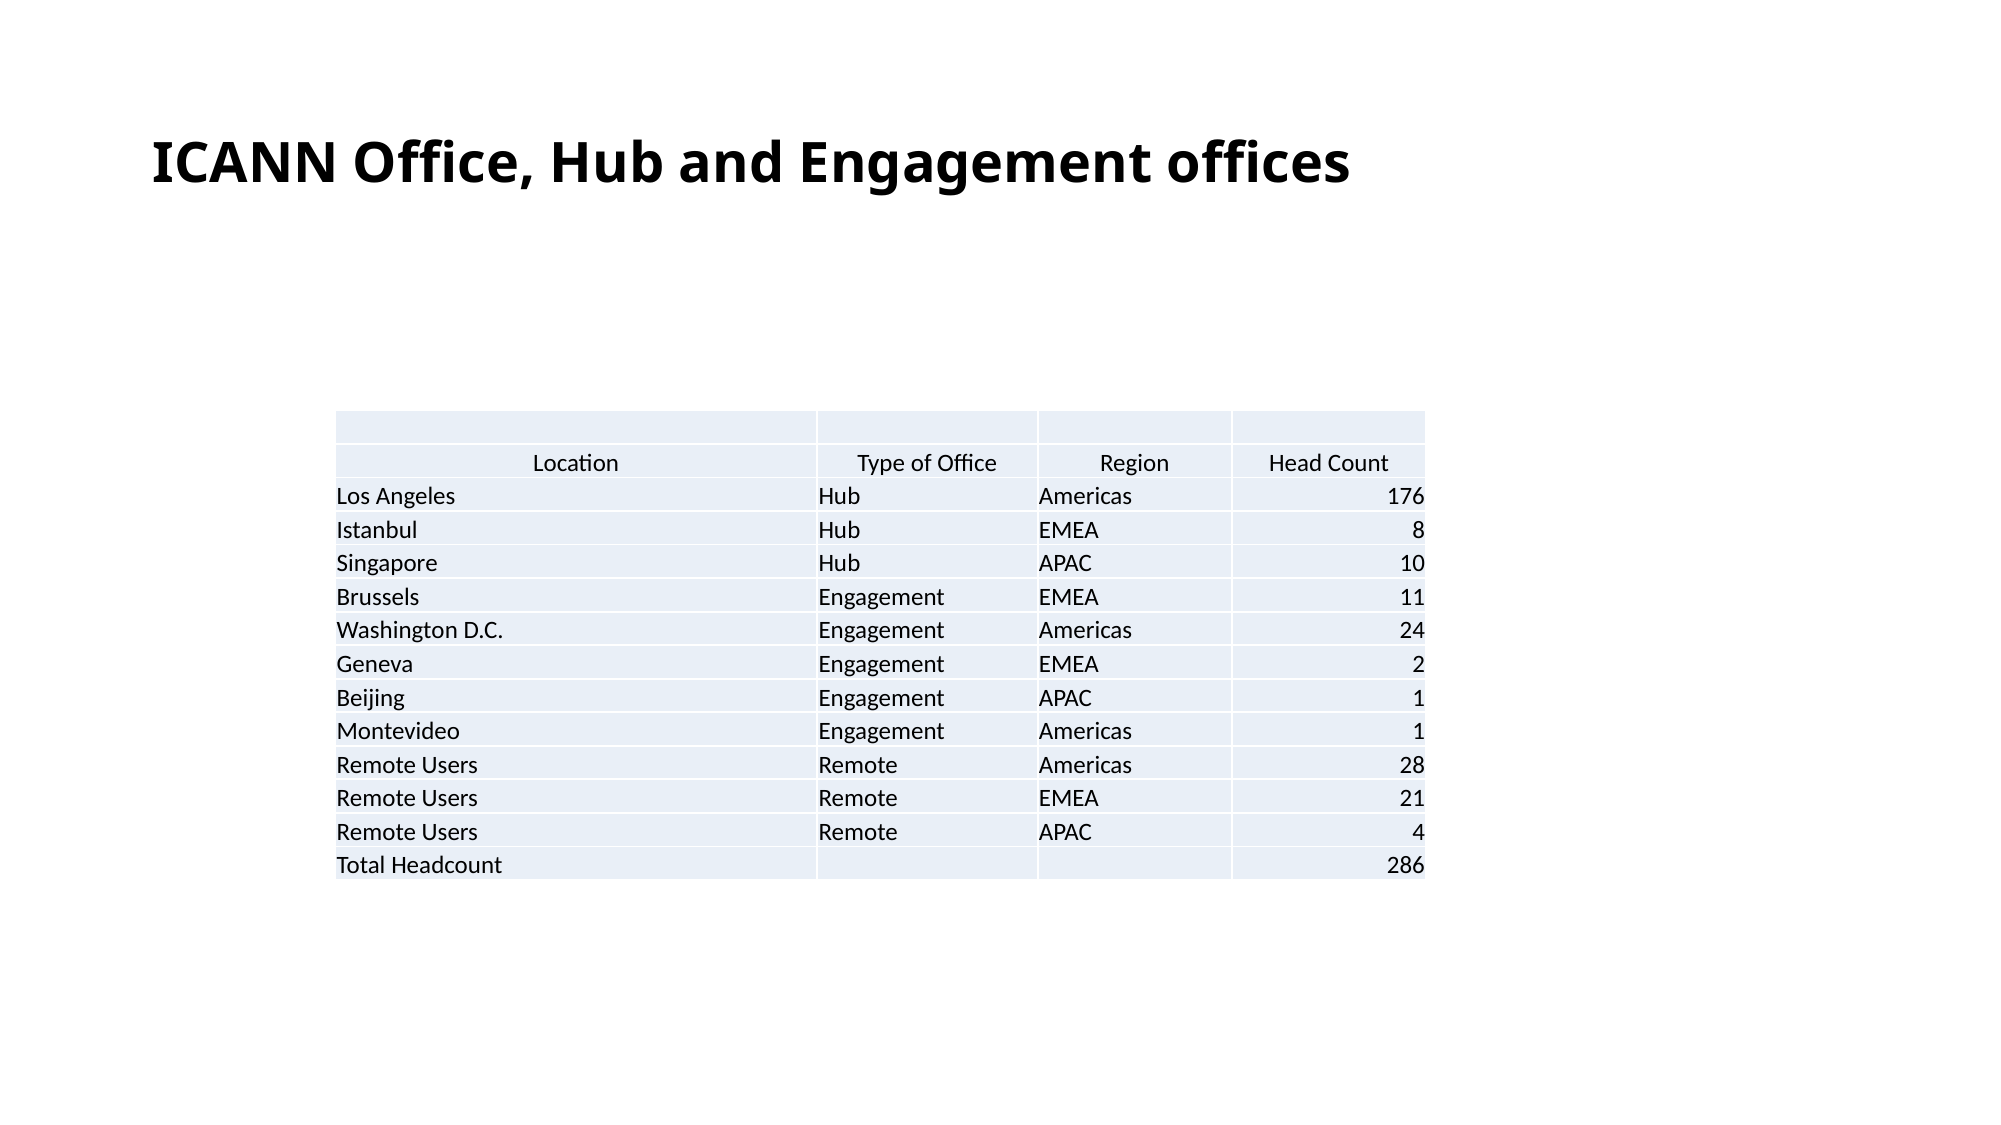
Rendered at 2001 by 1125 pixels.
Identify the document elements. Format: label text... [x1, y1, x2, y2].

table_cell [818, 847, 1037, 879]
table_cell Remote Users [336, 780, 816, 812]
table_cell Brussels [336, 579, 816, 611]
table_cell Americas [1039, 478, 1231, 510]
table_cell EMEA [1039, 579, 1231, 611]
table_cell 286 [1233, 847, 1425, 879]
table_cell Hub [818, 545, 1037, 577]
table_cell Istanbul [336, 512, 816, 544]
table_cell Engagement [818, 646, 1037, 678]
table_cell 2 [1233, 646, 1425, 678]
table_cell 10 [1233, 545, 1425, 577]
table_cell Geneva [336, 646, 816, 678]
table_header [1039, 411, 1231, 443]
table_cell Montevideo [336, 713, 816, 745]
table_cell Hub [818, 512, 1037, 544]
table_cell 24 [1233, 613, 1425, 644]
table_cell 1 [1233, 680, 1425, 711]
table_cell 11 [1233, 579, 1425, 611]
table_header [1233, 411, 1425, 443]
table_cell Engagement [818, 613, 1037, 644]
table_cell APAC [1039, 680, 1231, 711]
table_cell Engagement [818, 579, 1037, 611]
table_cell Engagement [818, 680, 1037, 711]
table_cell Region [1039, 445, 1231, 477]
table_cell 28 [1233, 747, 1425, 778]
table_cell Engagement [818, 713, 1037, 745]
table_cell EMEA [1039, 780, 1231, 812]
table_cell Americas [1039, 747, 1231, 778]
table_cell APAC [1039, 545, 1231, 577]
table_header [336, 411, 816, 443]
table_cell Americas [1039, 713, 1231, 745]
table_cell Beijing [336, 680, 816, 711]
table_header [818, 411, 1037, 443]
table_cell Location [336, 445, 816, 477]
table_cell 21 [1233, 780, 1425, 812]
table_cell EMEA [1039, 512, 1231, 544]
table_cell Americas [1039, 613, 1231, 644]
table_cell Remote [818, 814, 1037, 846]
table_cell Remote Users [336, 747, 816, 778]
title ICANN Office, Hub and Engagement offices [137, 59, 1863, 278]
table_cell [1039, 847, 1231, 879]
table_cell Remote Users [336, 814, 816, 846]
table_cell Los Angeles [336, 478, 816, 510]
table_cell Hub [818, 478, 1037, 510]
table_cell 4 [1233, 814, 1425, 846]
table_cell Head Count [1233, 445, 1425, 477]
table_cell 8 [1233, 512, 1425, 544]
table_cell 1 [1233, 713, 1425, 745]
table_cell APAC [1039, 814, 1231, 846]
table_cell EMEA [1039, 646, 1231, 678]
table_cell Singapore [336, 545, 816, 577]
table_cell Washington D.C. [336, 613, 816, 644]
table_cell Total Headcount [336, 847, 816, 879]
table_cell Remote [818, 747, 1037, 778]
table_cell Type of Office [818, 445, 1037, 477]
table_cell Remote [818, 780, 1037, 812]
table_cell 176 [1233, 478, 1425, 510]
